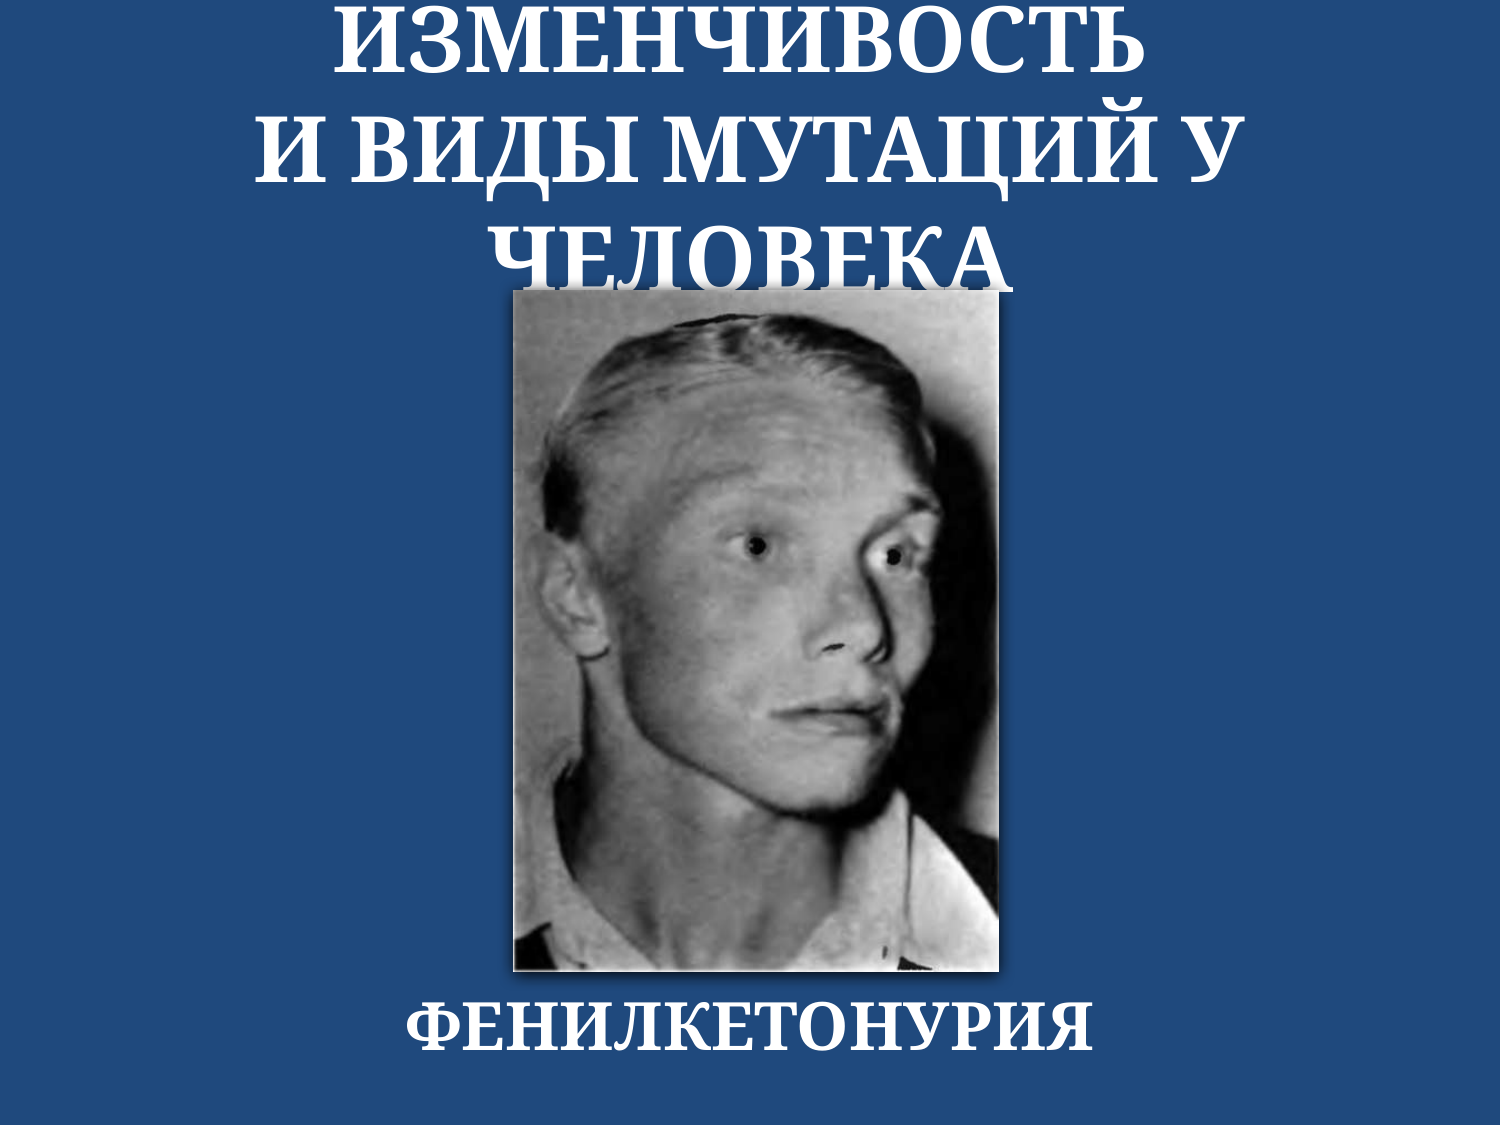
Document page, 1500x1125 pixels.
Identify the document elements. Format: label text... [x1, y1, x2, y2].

title ИЗМЕНЧИВОСТЬ И ВИДЫ МУТАЦИЙ У ЧЕЛОВЕКА [0, 0, 1500, 291]
picture [513, 290, 999, 973]
subtitle ФЕНИЛКЕТОНУРИЯ [0, 975, 1500, 1125]
